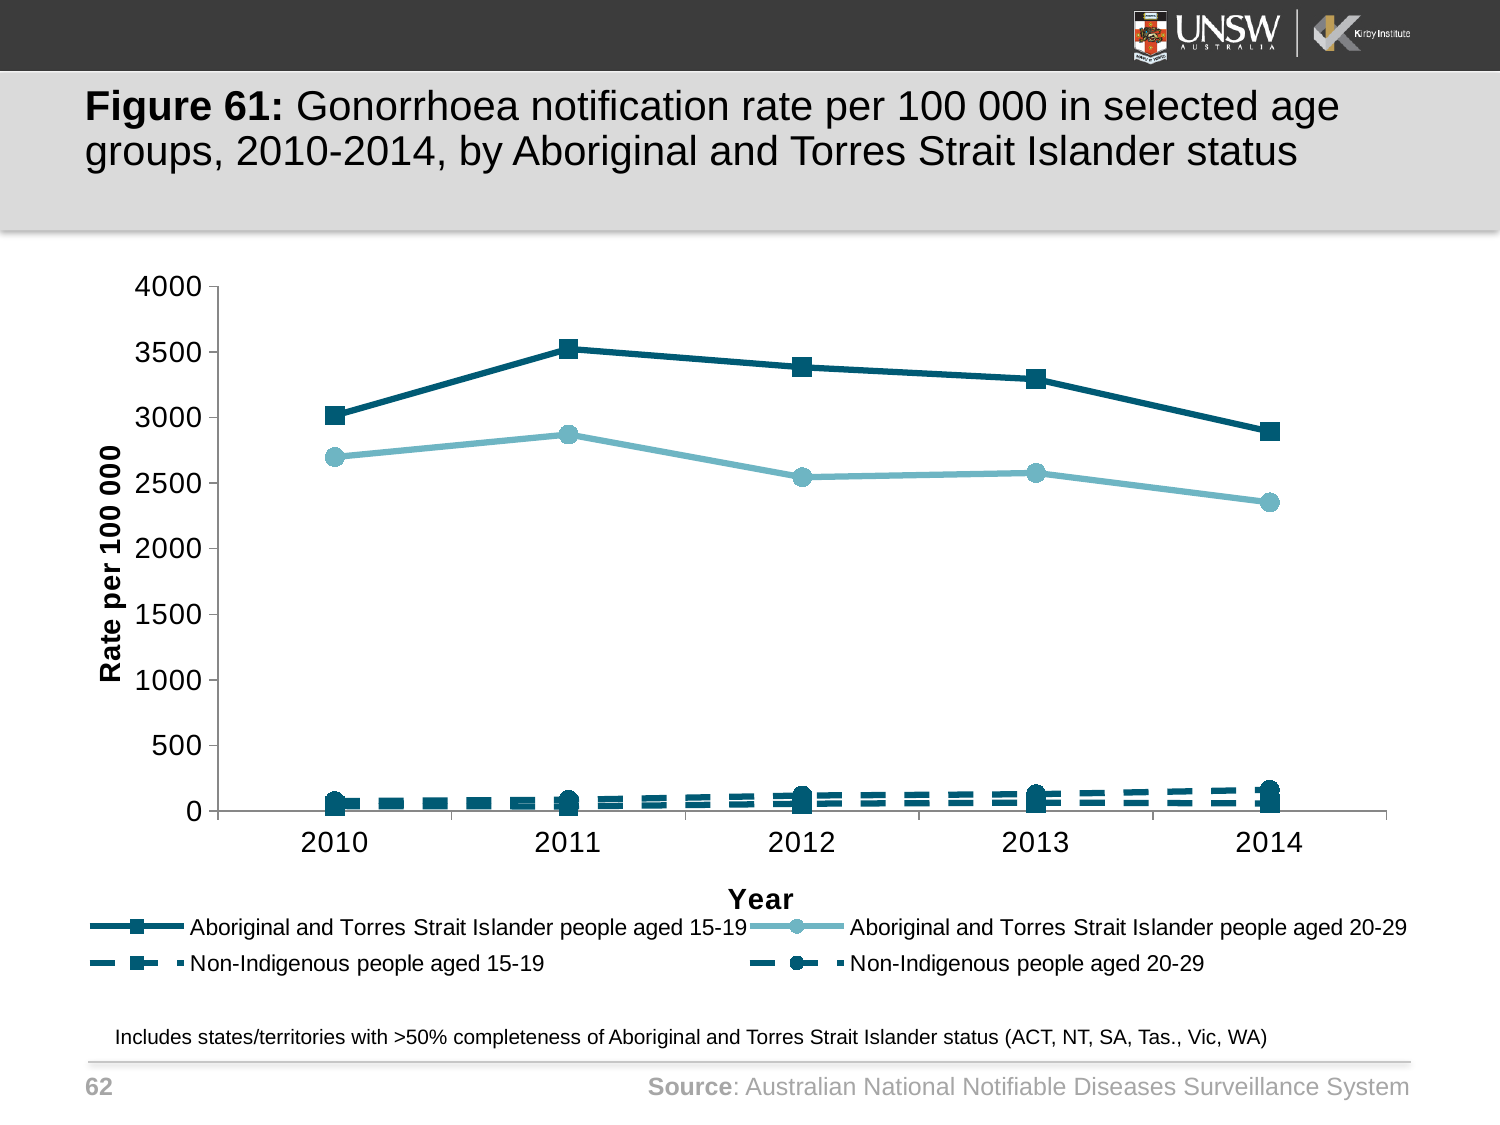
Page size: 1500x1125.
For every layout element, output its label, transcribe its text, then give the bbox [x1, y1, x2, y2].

slide_number 62 [85, 1070, 195, 1112]
text_box Includes states/territories with >50% completeness of Aboriginal and Torres Strait Islander status (ACT, NT, SA, Tas., Vic, WA) [100, 1016, 1424, 1057]
title Figure 61: Gonorrhoea notification rate per 100 000 in selected age groups, 2010-2014, by Aboriginal and Torres Strait Islander status [85, 84, 1412, 216]
list Source: Australian National Notifiable Diseases Surveillance System [262, 1070, 1412, 1112]
chart [84, 262, 1412, 1023]
picture [0, 0, 1500, 71]
